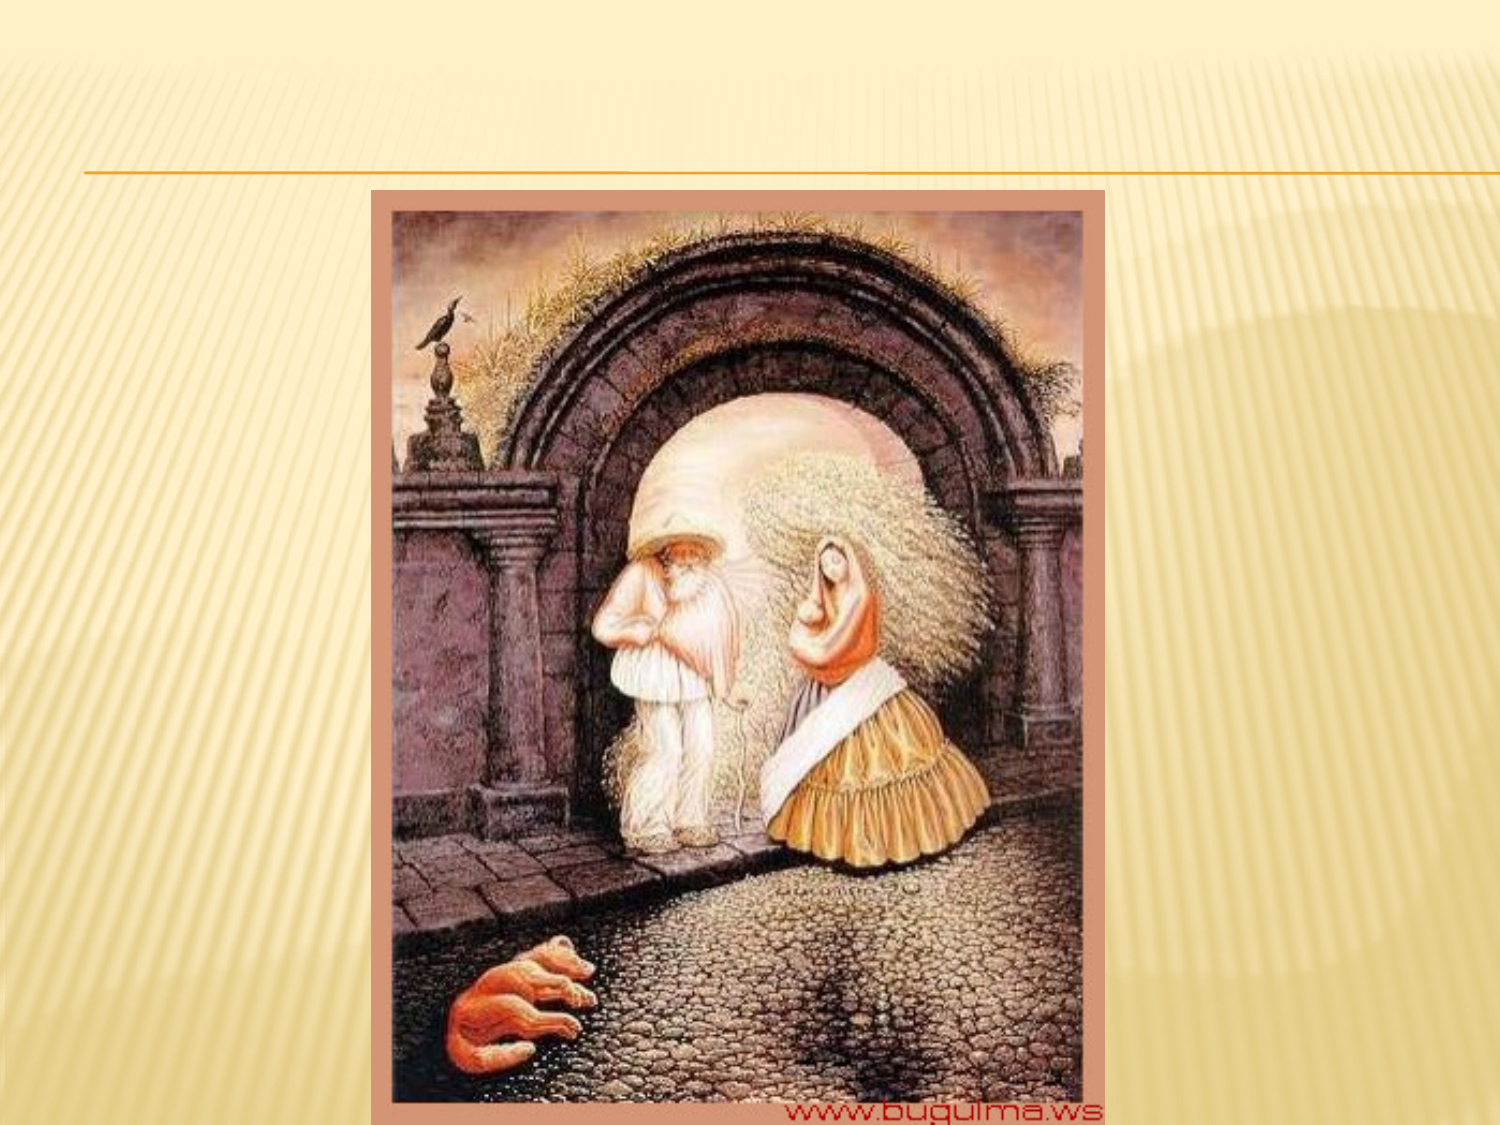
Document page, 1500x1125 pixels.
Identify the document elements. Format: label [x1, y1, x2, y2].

list [370, 190, 1105, 1125]
